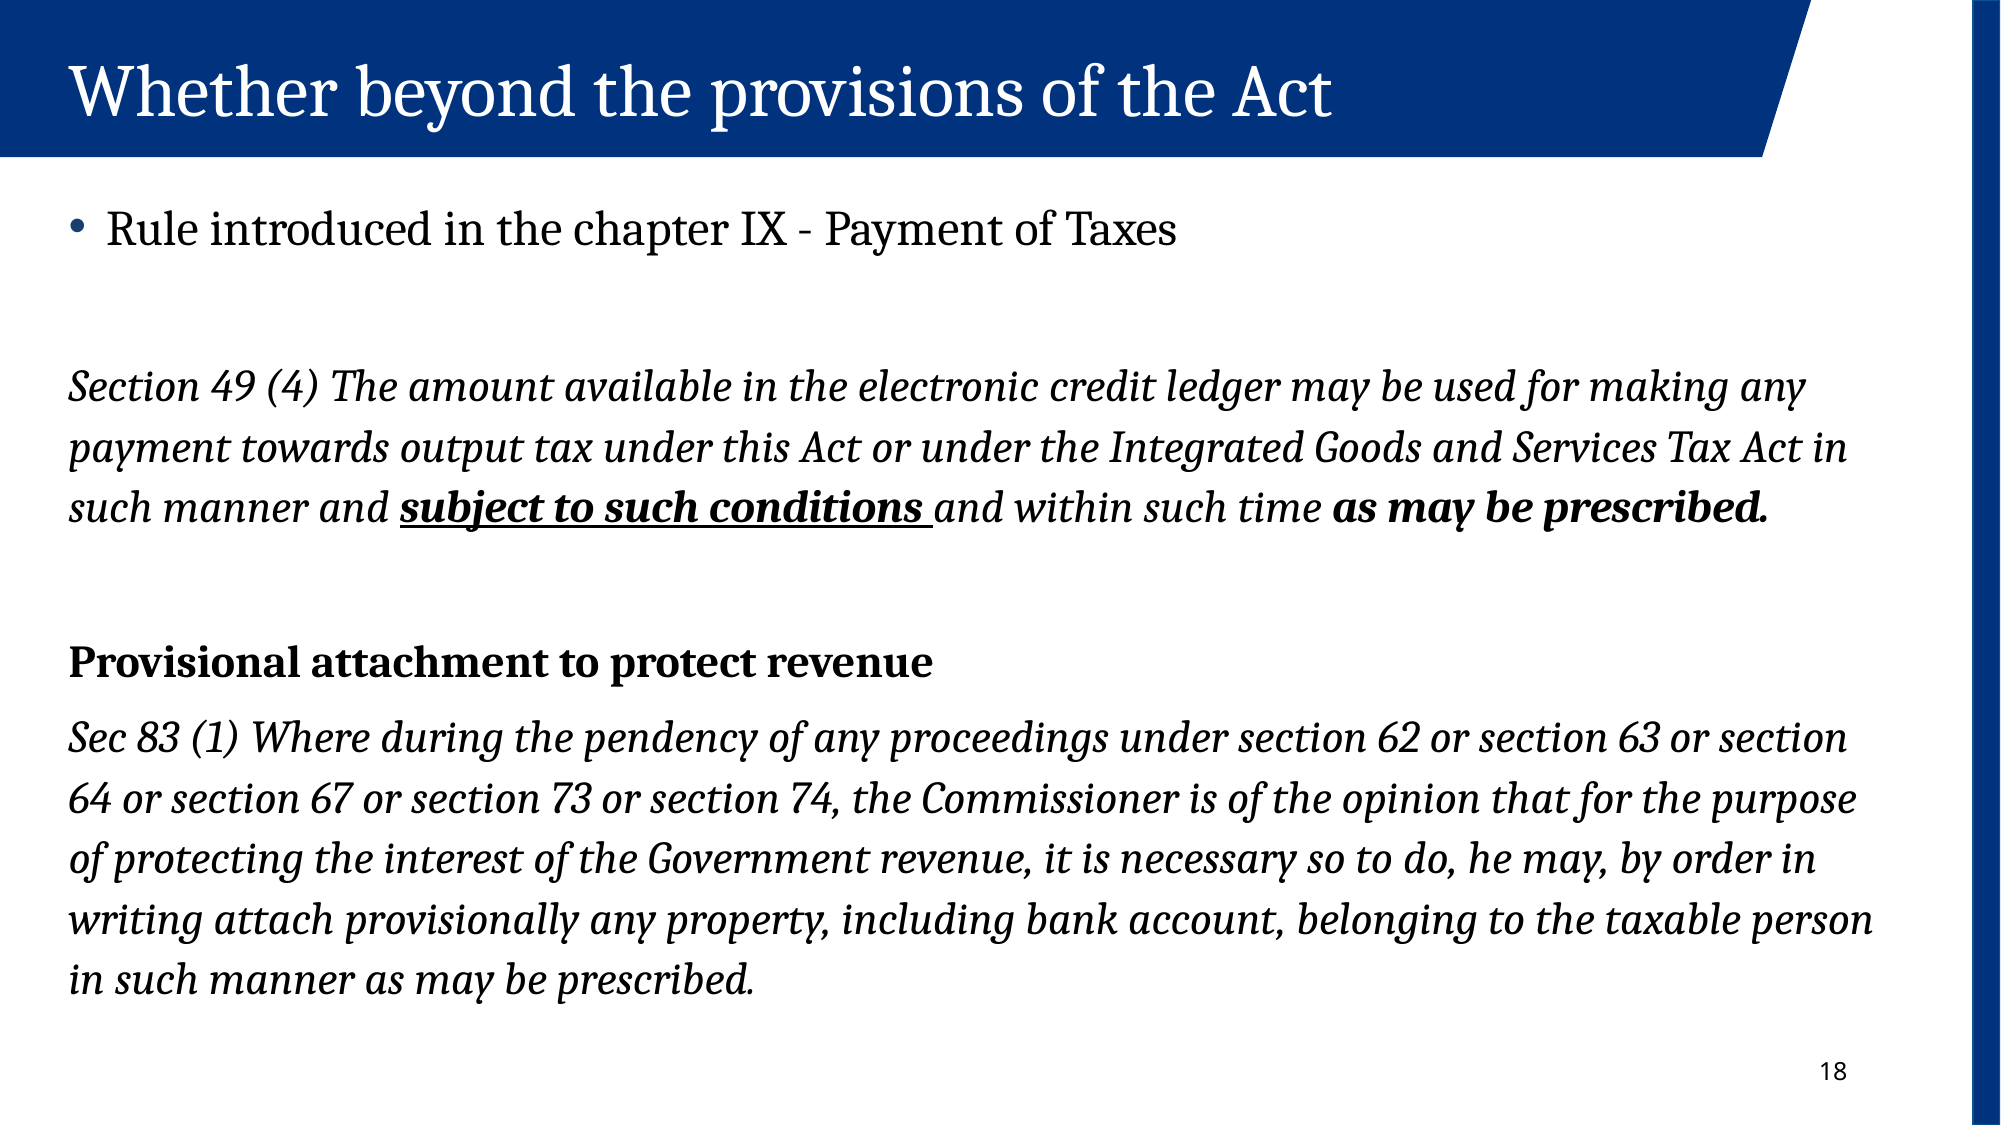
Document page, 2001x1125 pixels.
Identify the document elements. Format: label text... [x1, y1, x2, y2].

list Whether beyond the provisions of the Act [53, 24, 1433, 121]
list Rule introduced in the chapter IX - Payment of Taxes Section 49 (4) The amount available in the electronic credit ledger may be used for making any payment towards output tax under this Act or under the Integrated Goods and Services Tax Act in such manner and subject to such conditions and within such time as may be prescribed. Provisional attachment to protect revenue Sec 83 (1) Where during the pendency of any proceedings under section 62 or section 63 or section 64 or section 67 or section 73 or section 74, the Commissioner is of the opinion that for the purpose of protecting the interest of the Government revenue, it is necessary so to do, he may, by order in writing attach provisionally any property, including bank account, belonging to the taxable person in such manner as may be prescribed. [53, 181, 1898, 1043]
slide_number 18 [1412, 1042, 1863, 1103]
